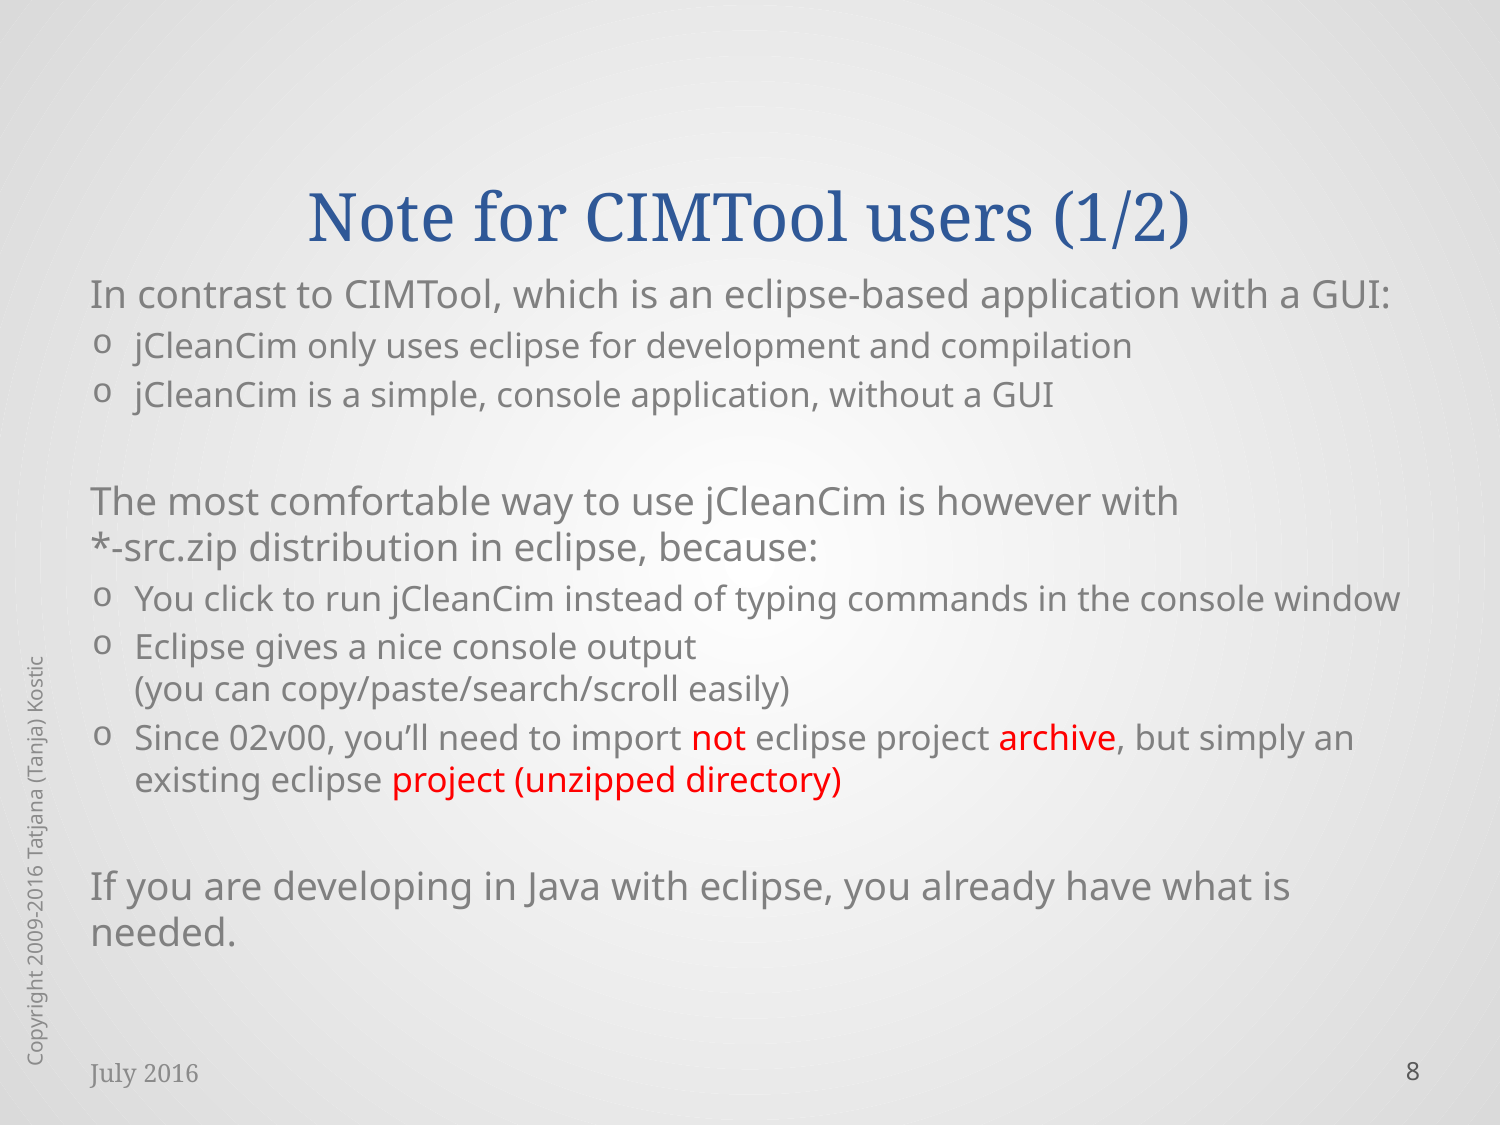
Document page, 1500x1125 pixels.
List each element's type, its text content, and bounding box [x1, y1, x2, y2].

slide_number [75, 1042, 313, 1103]
slide_number 8 [1401, 1042, 1494, 1103]
footer Copyright 2009-2016 Tatjana (Tanja) Kostic [18, 621, 54, 1101]
title Note for CIMTool users (1/2) [75, 0, 1425, 262]
list In contrast to CIMTool, which is an eclipse-based application with a GUI: jCleanCim only uses eclipse for development and compilation jCleanCim is a simple, console application, without a GUI The most comfortable way to use jCleanCim is however with *-src.zip distribution in eclipse, because: You click to run jCleanCim instead of typing commands in the console window Eclipse gives a nice console output (you can copy/paste/search/scroll easily) Since 02v00, you’ll need to import not eclipse project archive, but simply an existing eclipse project (unzipped directory) If you are developing in Java with eclipse, you already have what is needed. [75, 262, 1425, 1005]
